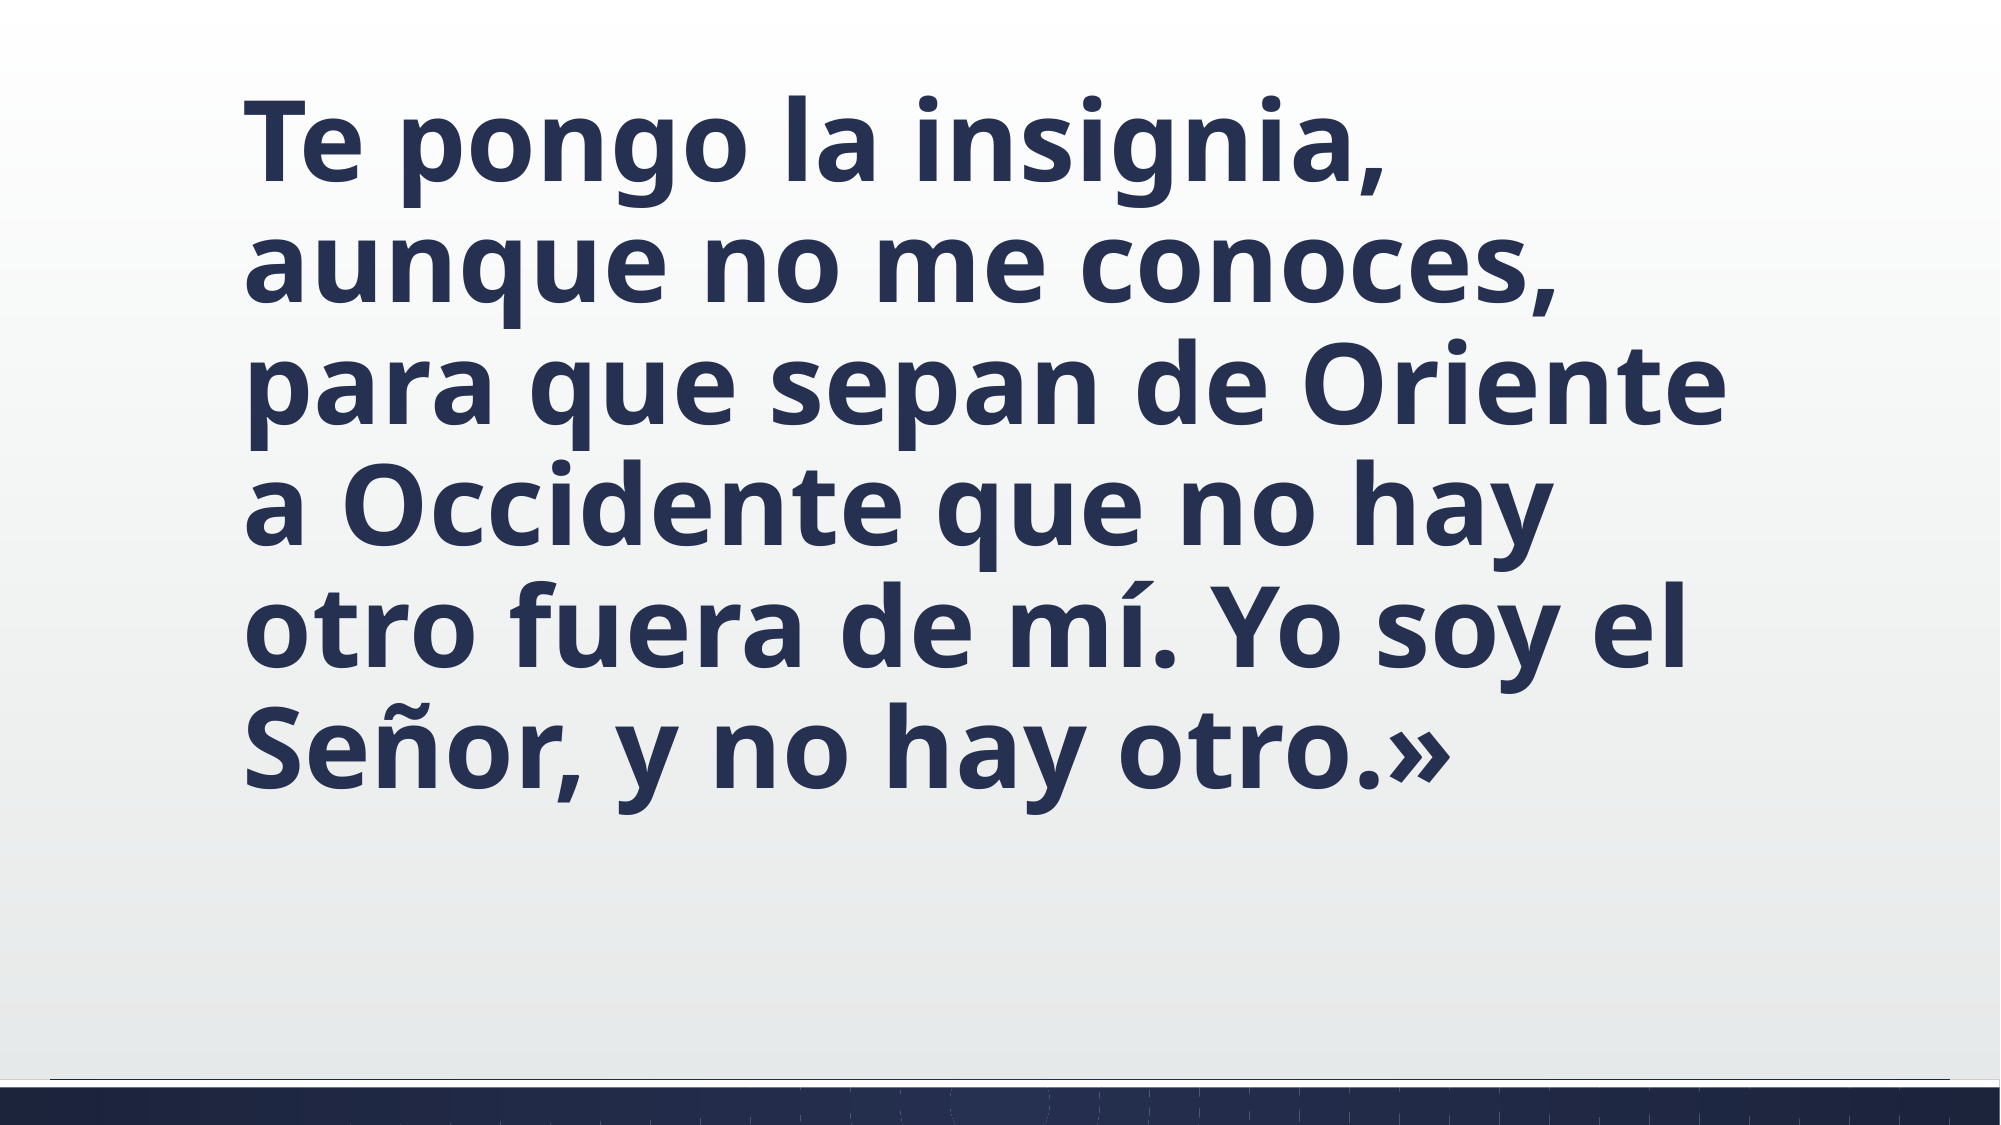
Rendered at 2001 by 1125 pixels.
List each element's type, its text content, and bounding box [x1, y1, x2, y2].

list Te pongo la insignia, aunque no me conoces, para que sepan de Oriente a Occidente que no hay otro fuera de mí. Yo soy el Señor, y no hay otro.» [219, 76, 1780, 990]
